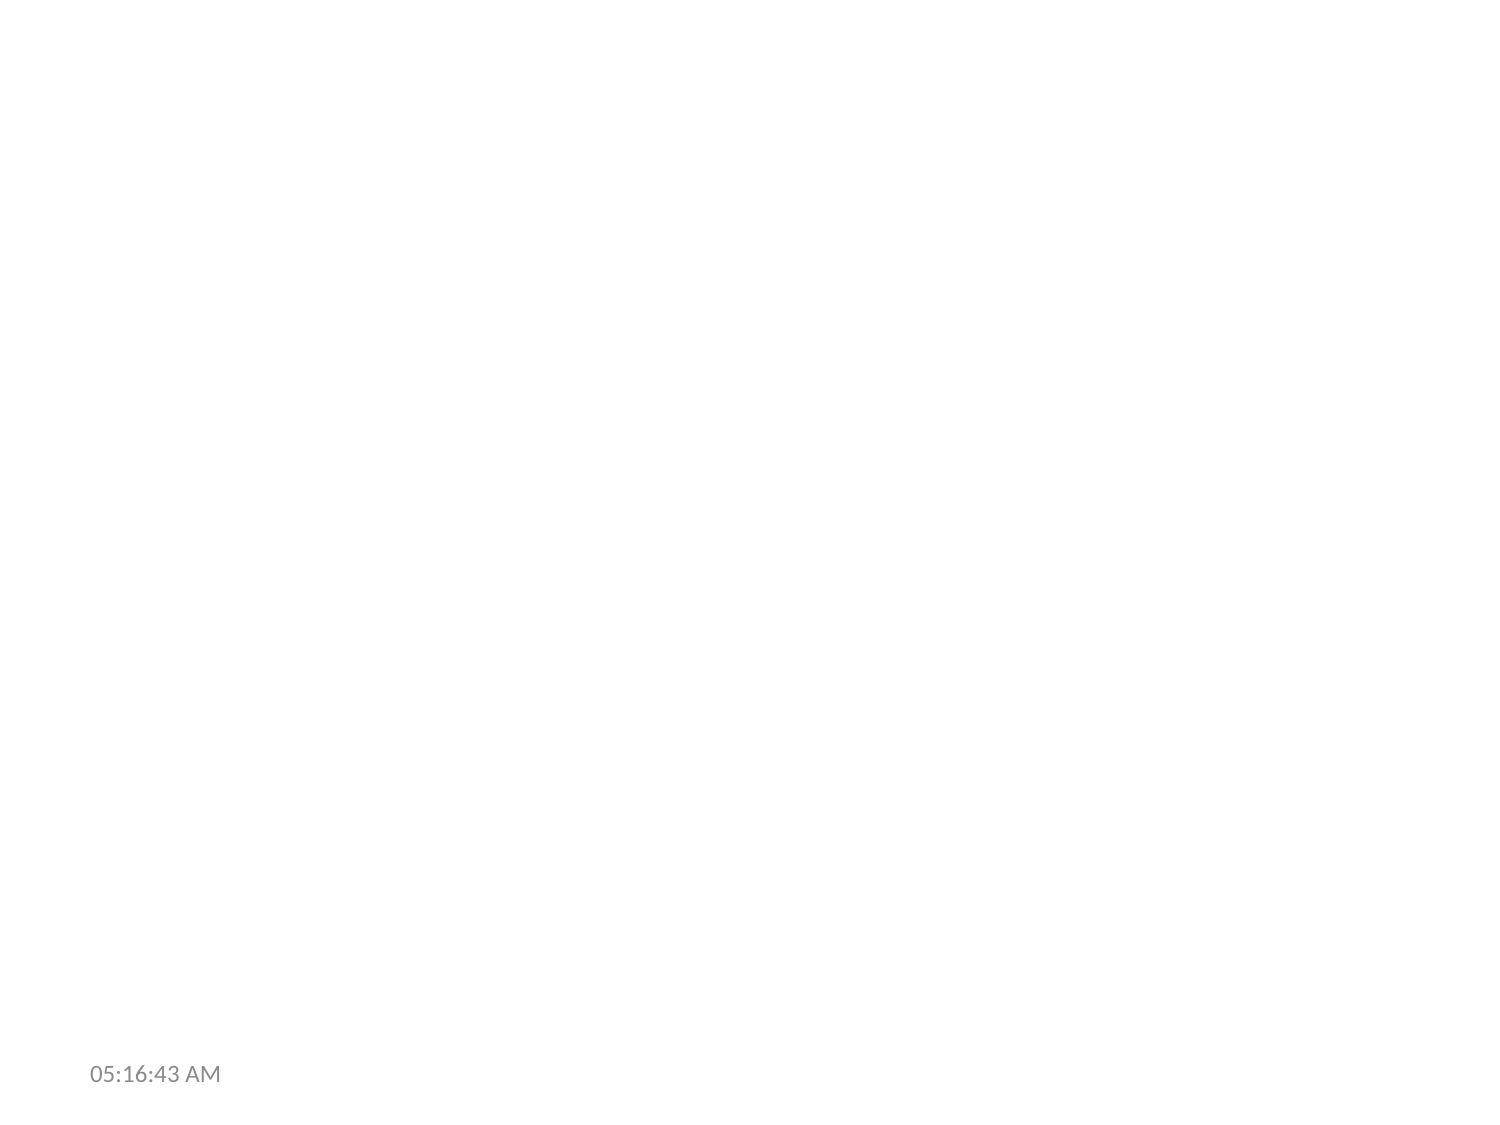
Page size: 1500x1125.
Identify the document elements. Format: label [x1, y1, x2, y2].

slide_number [75, 1042, 425, 1103]
